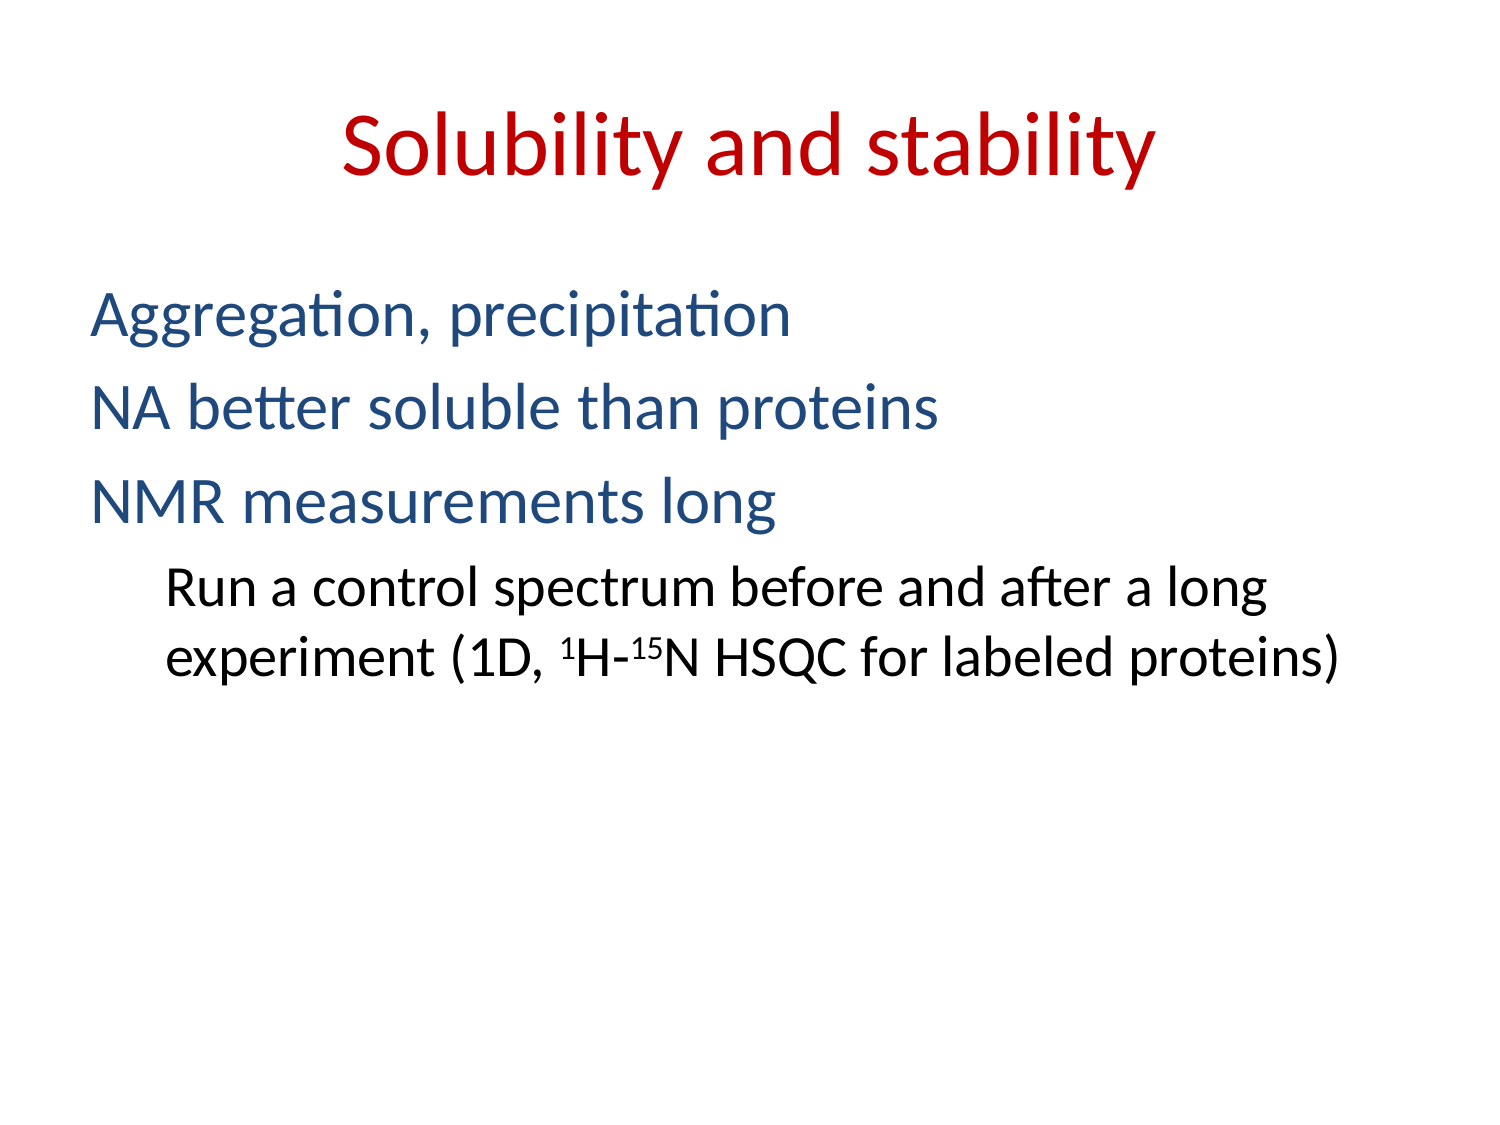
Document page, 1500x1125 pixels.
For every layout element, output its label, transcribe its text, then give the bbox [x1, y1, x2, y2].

list Aggregation, precipitation NA better soluble than proteins NMR measurements long Run a control spectrum before and after a long experiment (1D, 1H-15N HSQC for labeled proteins) [75, 262, 1425, 1005]
title Solubility and stability [75, 45, 1425, 233]
